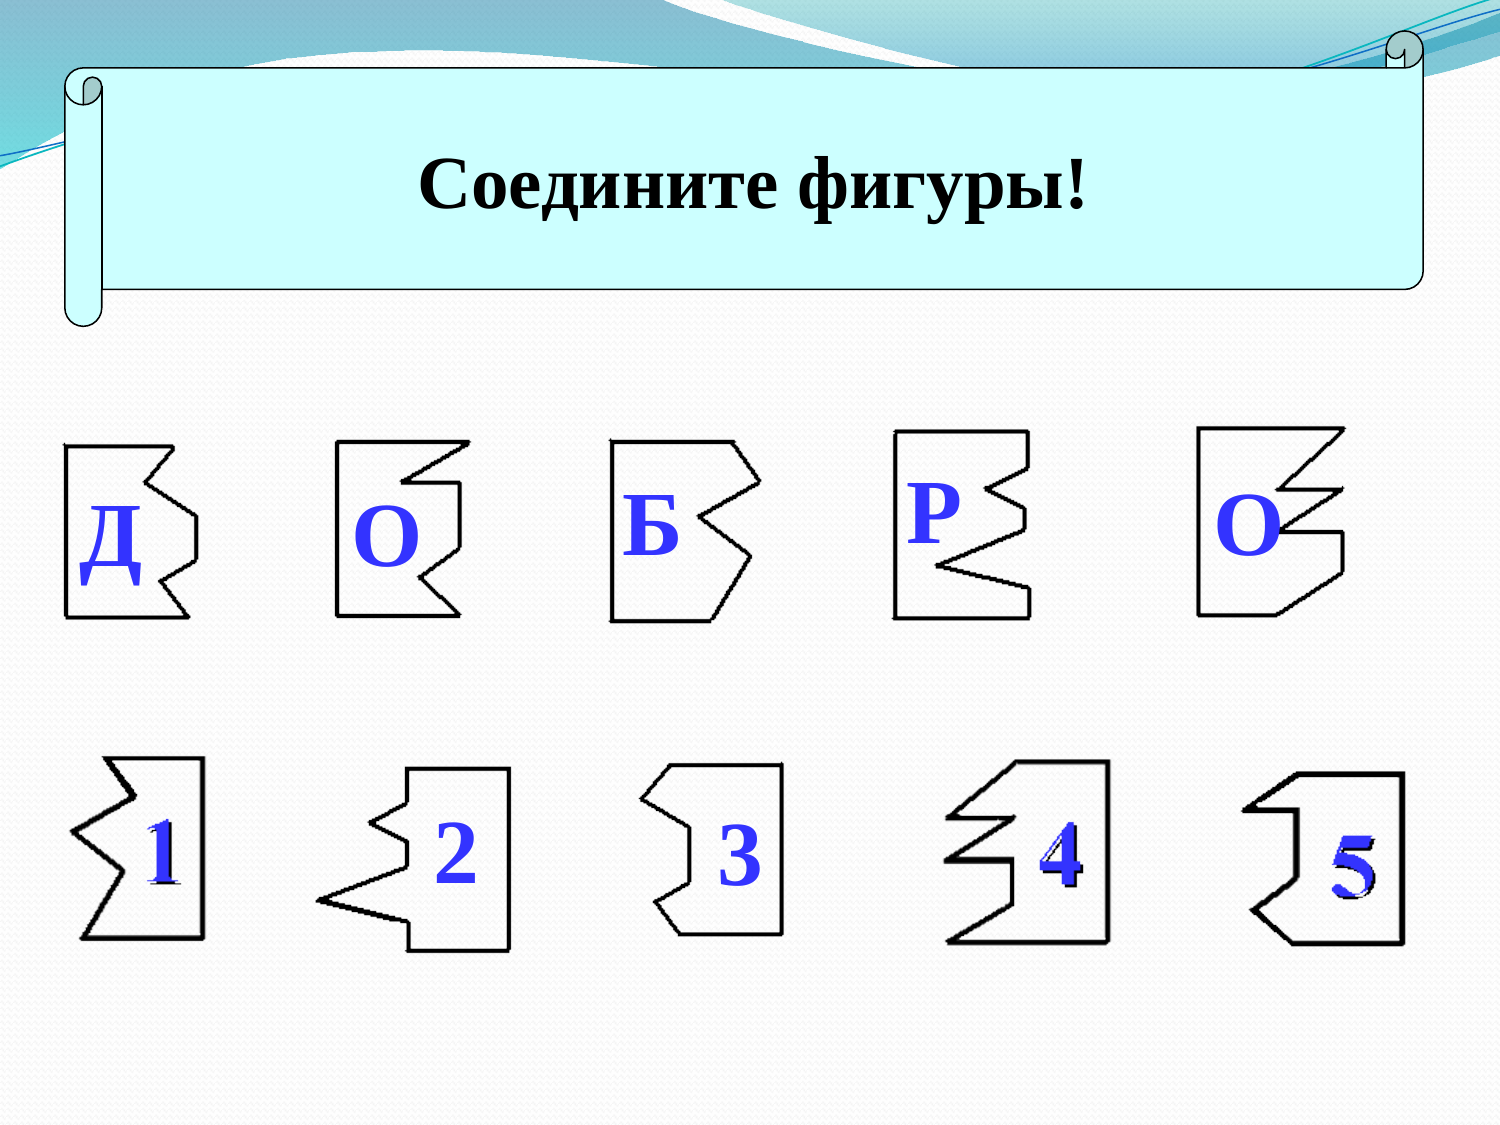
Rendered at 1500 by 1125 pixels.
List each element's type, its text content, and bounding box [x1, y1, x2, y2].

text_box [596, 432, 777, 638]
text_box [52, 432, 213, 634]
picture [926, 739, 1126, 957]
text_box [879, 420, 1043, 632]
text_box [1186, 420, 1353, 629]
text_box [619, 739, 804, 953]
text_box Соедините фигуры! [64, 30, 1424, 327]
picture [1222, 751, 1431, 962]
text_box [288, 751, 535, 966]
picture [52, 739, 224, 954]
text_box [324, 432, 479, 629]
